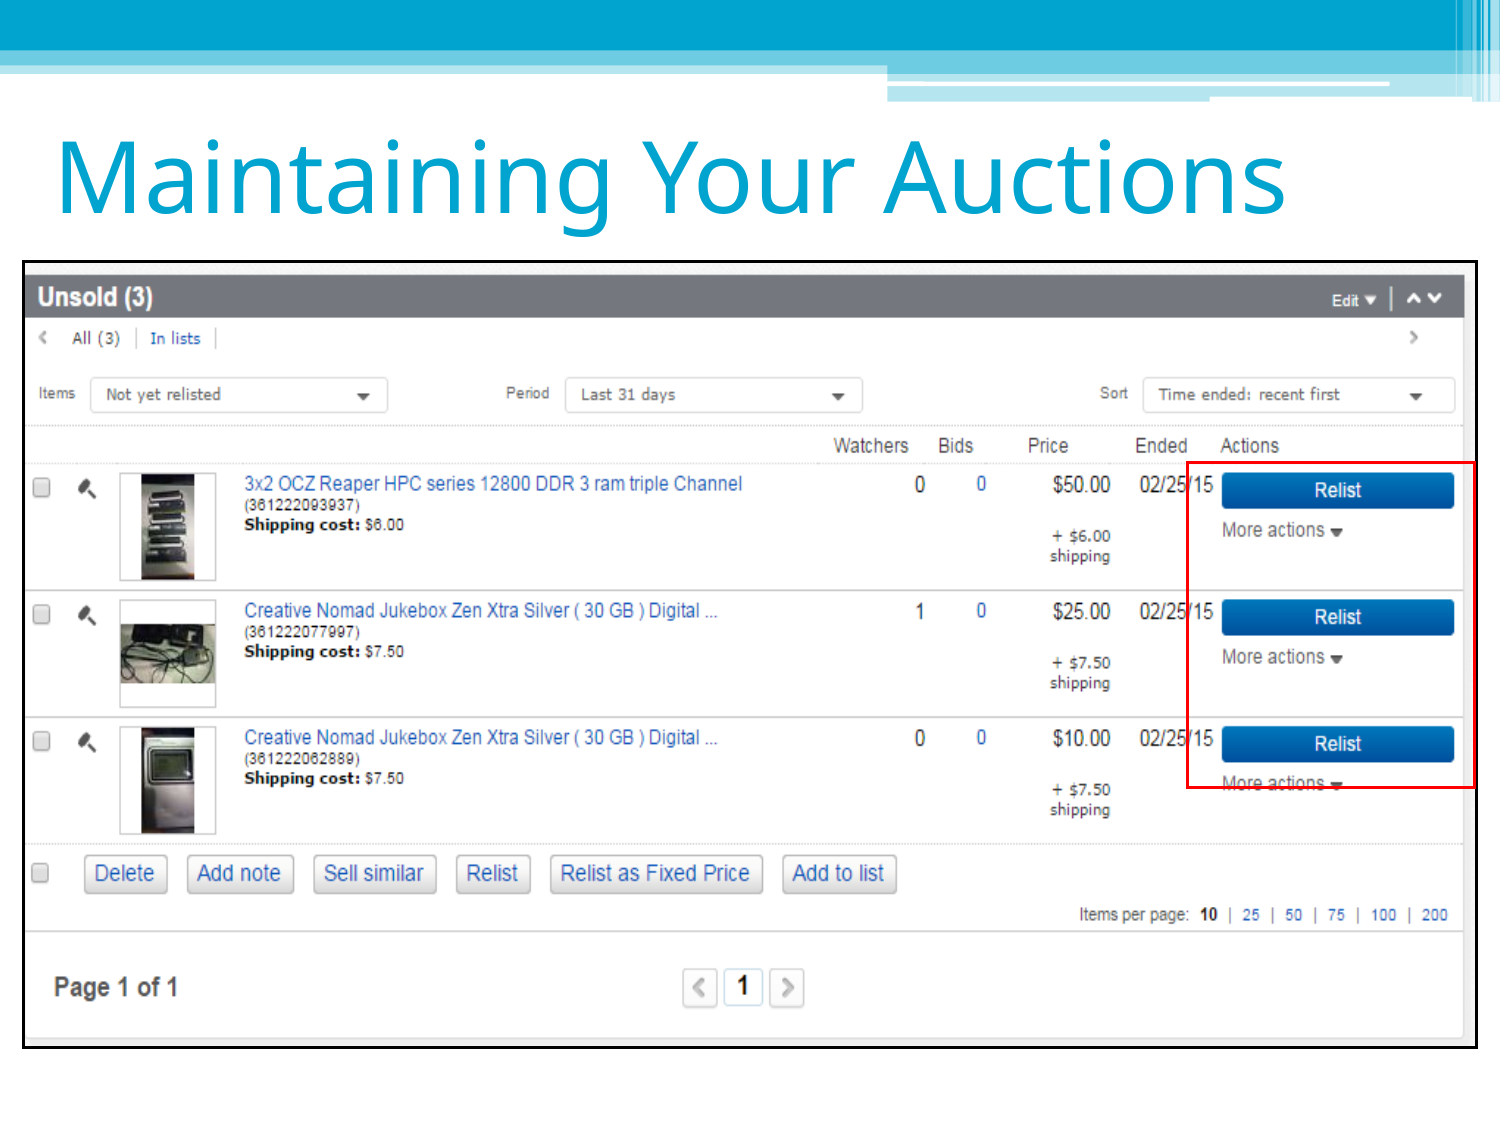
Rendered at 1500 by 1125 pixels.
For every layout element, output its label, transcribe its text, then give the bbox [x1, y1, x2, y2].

picture [24, 262, 1475, 1046]
title Maintaining Your Auctions [39, 87, 1500, 261]
